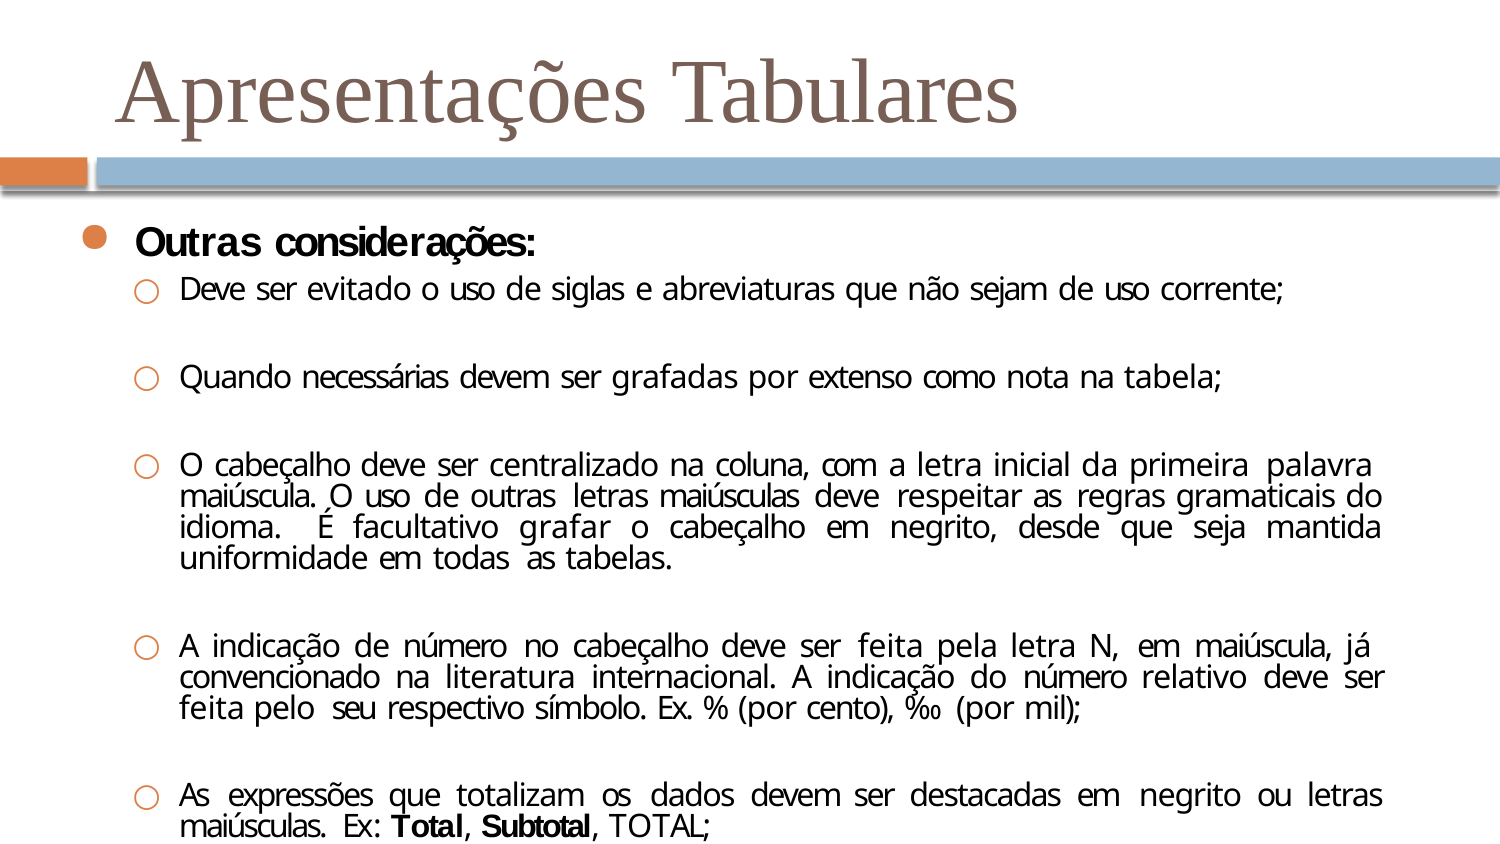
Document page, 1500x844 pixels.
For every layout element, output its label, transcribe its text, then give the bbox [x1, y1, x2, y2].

text_box Outras considerações: Deve ser evitado o uso de siglas e abreviaturas que não sejam de uso corrente; Quando necessárias devem ser grafadas por extenso como nota na tabela; O cabeçalho deve ser centralizado na coluna, com a letra inicial da primeira palavra maiúscula. O uso de outras letras maiúsculas deve respeitar as regras gramaticais do idioma. É facultativo grafar o cabeçalho em negrito, desde que seja mantida uniformidade em todas as tabelas. A indicação de número no cabeçalho deve ser feita pela letra N, em maiúscula, já convencionado na literatura internacional. A indicação do número relativo deve ser feita pelo seu respectivo símbolo. Ex. % (por cento), ‰ (por mil); As expressões que totalizam os dados devem ser destacadas em negrito ou letras maiúsculas. Ex: Total, Subtotal, TOTAL; [76, 207, 1384, 844]
title Apresentações Tabulares [112, 28, 1027, 172]
picture [0, 156, 1500, 203]
